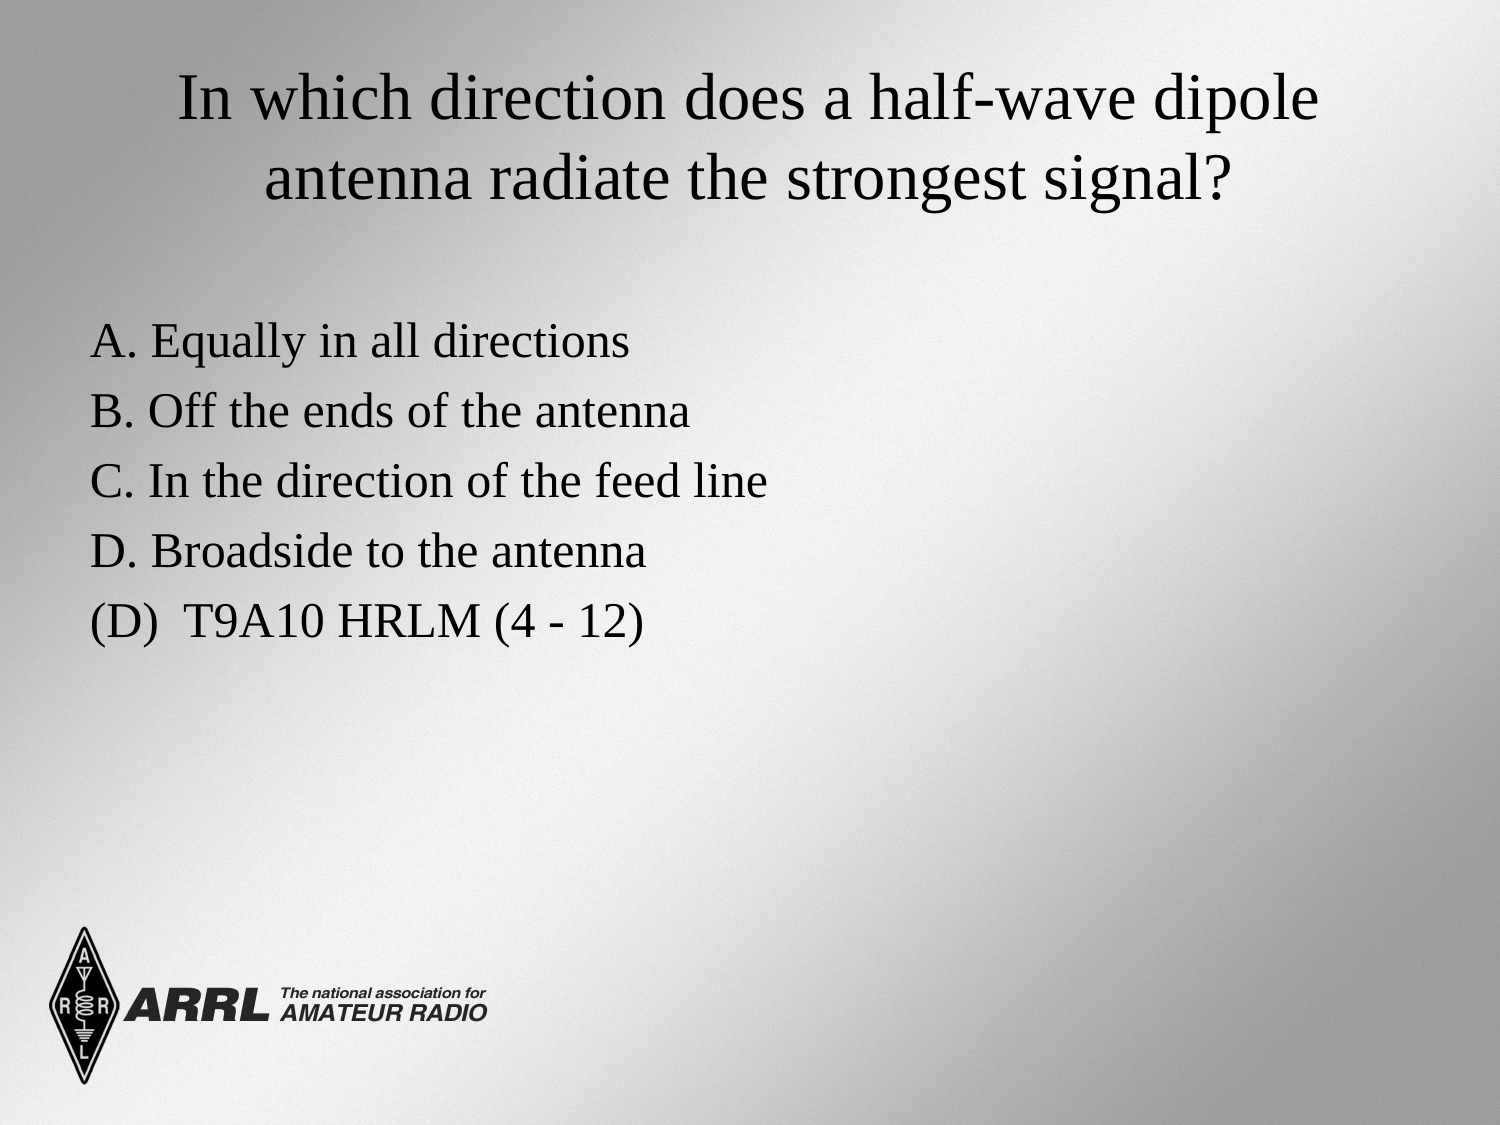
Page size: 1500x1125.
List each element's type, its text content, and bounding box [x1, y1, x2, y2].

list A. Equally in all directions B. Off the ends of the antenna C. In the direction of the feed line D. Broadside to the antenna (D) T9A10 HRLM (4 - 12) [75, 299, 1425, 1005]
picture [0, 0, 1500, 1125]
title In which direction does a half-wave dipole antenna radiate the strongest signal? [75, 45, 1425, 233]
